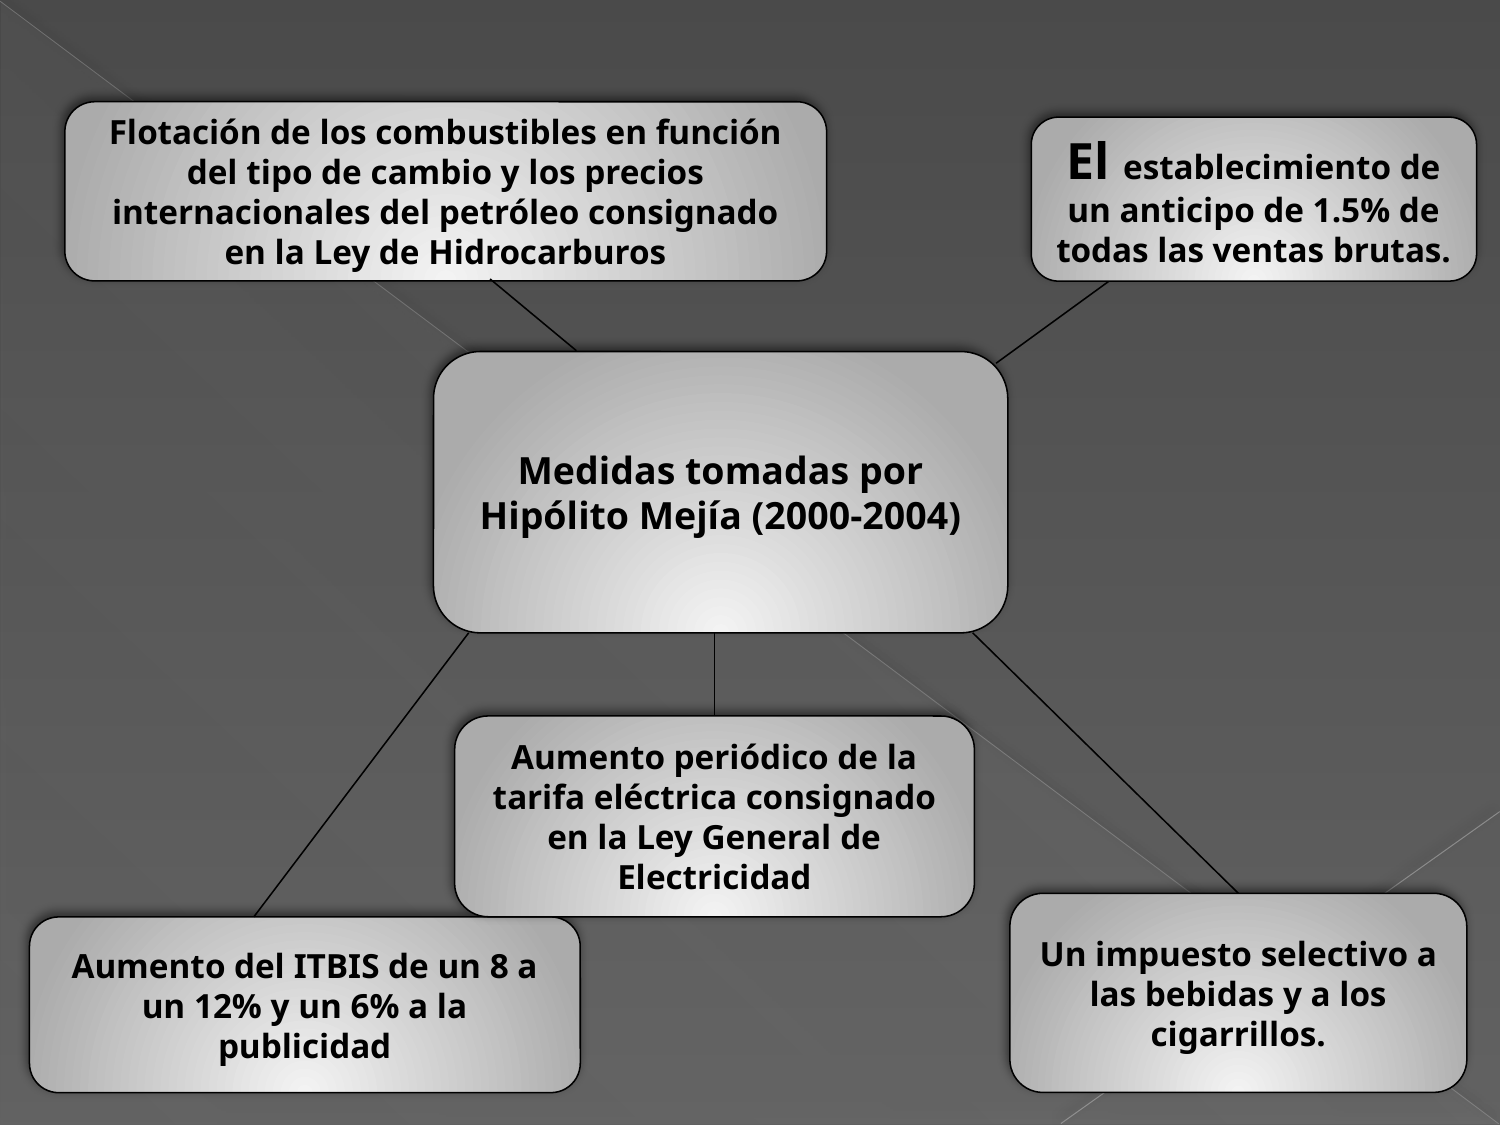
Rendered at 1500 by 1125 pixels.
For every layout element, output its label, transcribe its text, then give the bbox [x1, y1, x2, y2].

text_box Medidas tomadas por Hipólito Mejía (2000-2004) [432, 350, 1009, 634]
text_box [218, 667, 504, 883]
text_box Flotación de los combustibles en función del tipo de cambio y los precios internacionales del petróleo consignado en la Ley de Hidrocarburos [64, 100, 828, 282]
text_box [489, 278, 577, 351]
text_box Aumento del ITBIS de un 8 a un 12% y un 6% a la publicidad [28, 916, 582, 1094]
text_box El establecimiento de un anticipo de 1.5% de todas las ventas brutas. [1030, 116, 1478, 282]
text_box Un impuesto selectivo a las bebidas y a los cigarrillos. [1009, 892, 1468, 1094]
text_box Aumento periódico de la tarifa eléctrica consignado en la Ley General de Electricidad [453, 715, 974, 918]
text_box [995, 269, 1126, 364]
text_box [972, 632, 1239, 894]
